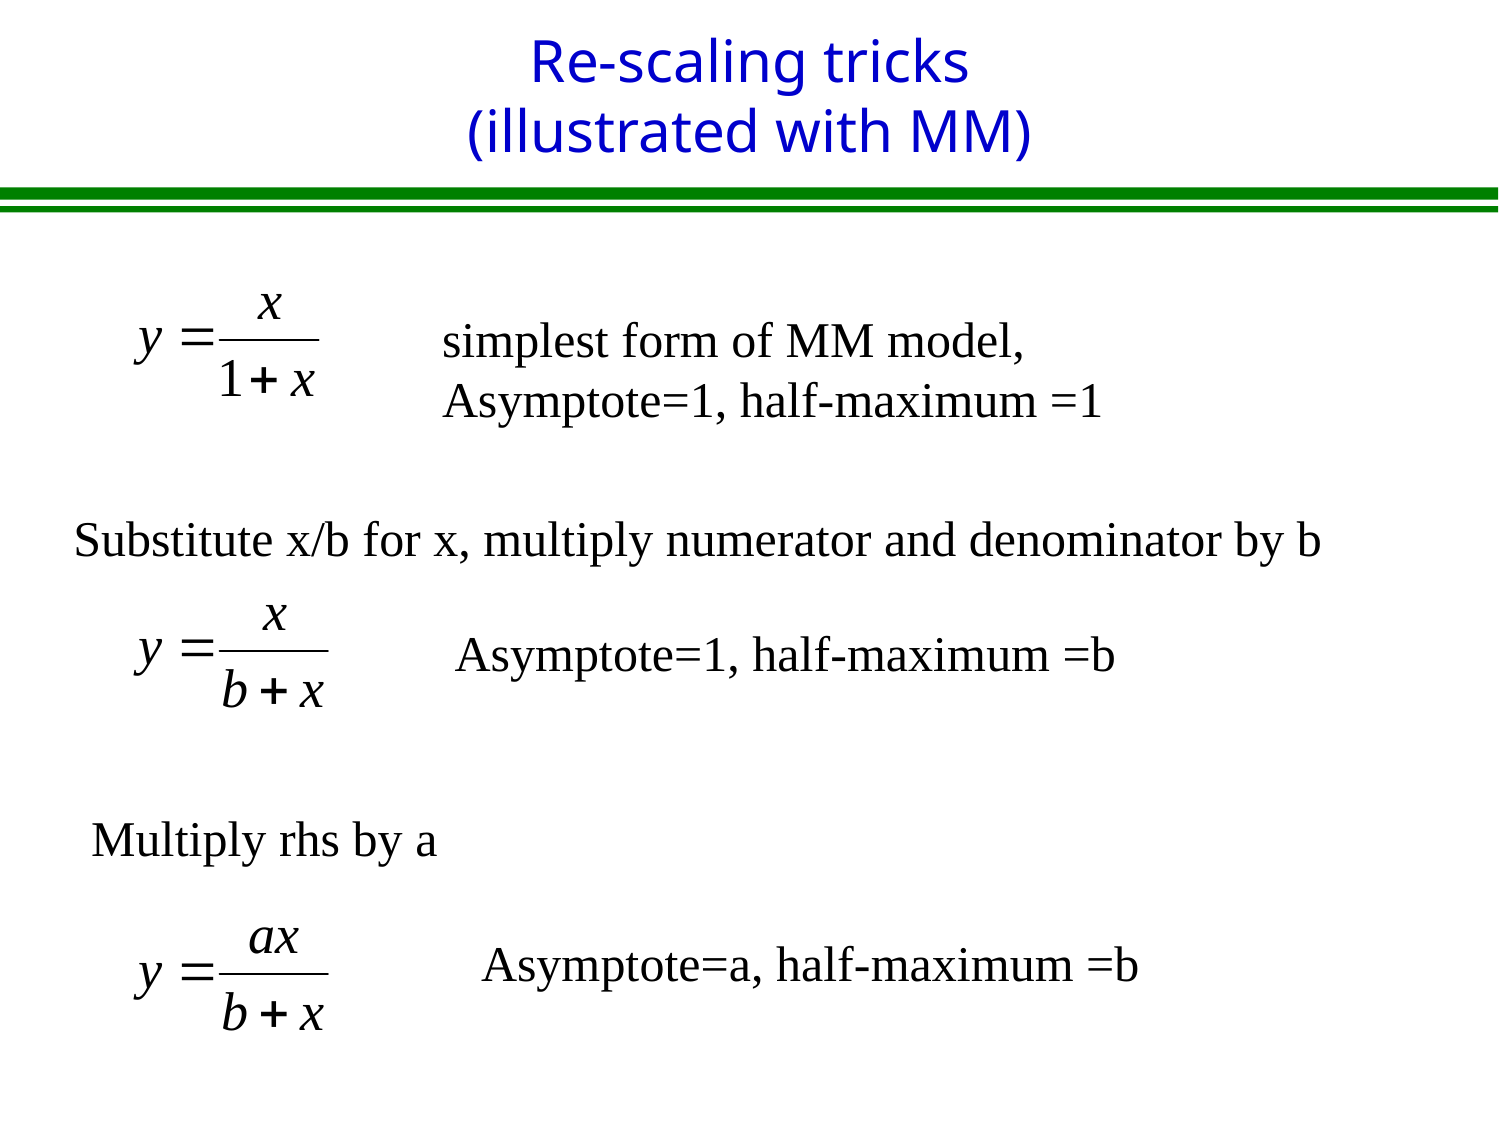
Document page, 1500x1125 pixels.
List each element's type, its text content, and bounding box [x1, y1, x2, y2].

text_box Asymptote=a, half-maximum =b [466, 924, 1156, 999]
text_box Substitute x/b for x, multiply numerator and denominator by b [341, 499, 1338, 574]
text_box Multiply rhs by a [76, 799, 119, 874]
text_box Multiply rhs by a [341, 799, 453, 874]
title Re-scaling tricks (illustrated with MM) [112, 0, 1388, 188]
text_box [124, 265, 338, 1046]
text_box Asymptote=1, half-maximum =b [439, 613, 1132, 689]
text_box simplest form of MM model, Asymptote=1, half-maximum =1 [427, 299, 1119, 435]
text_box Substitute x/b for x, multiply numerator and denominator by b [58, 499, 119, 574]
